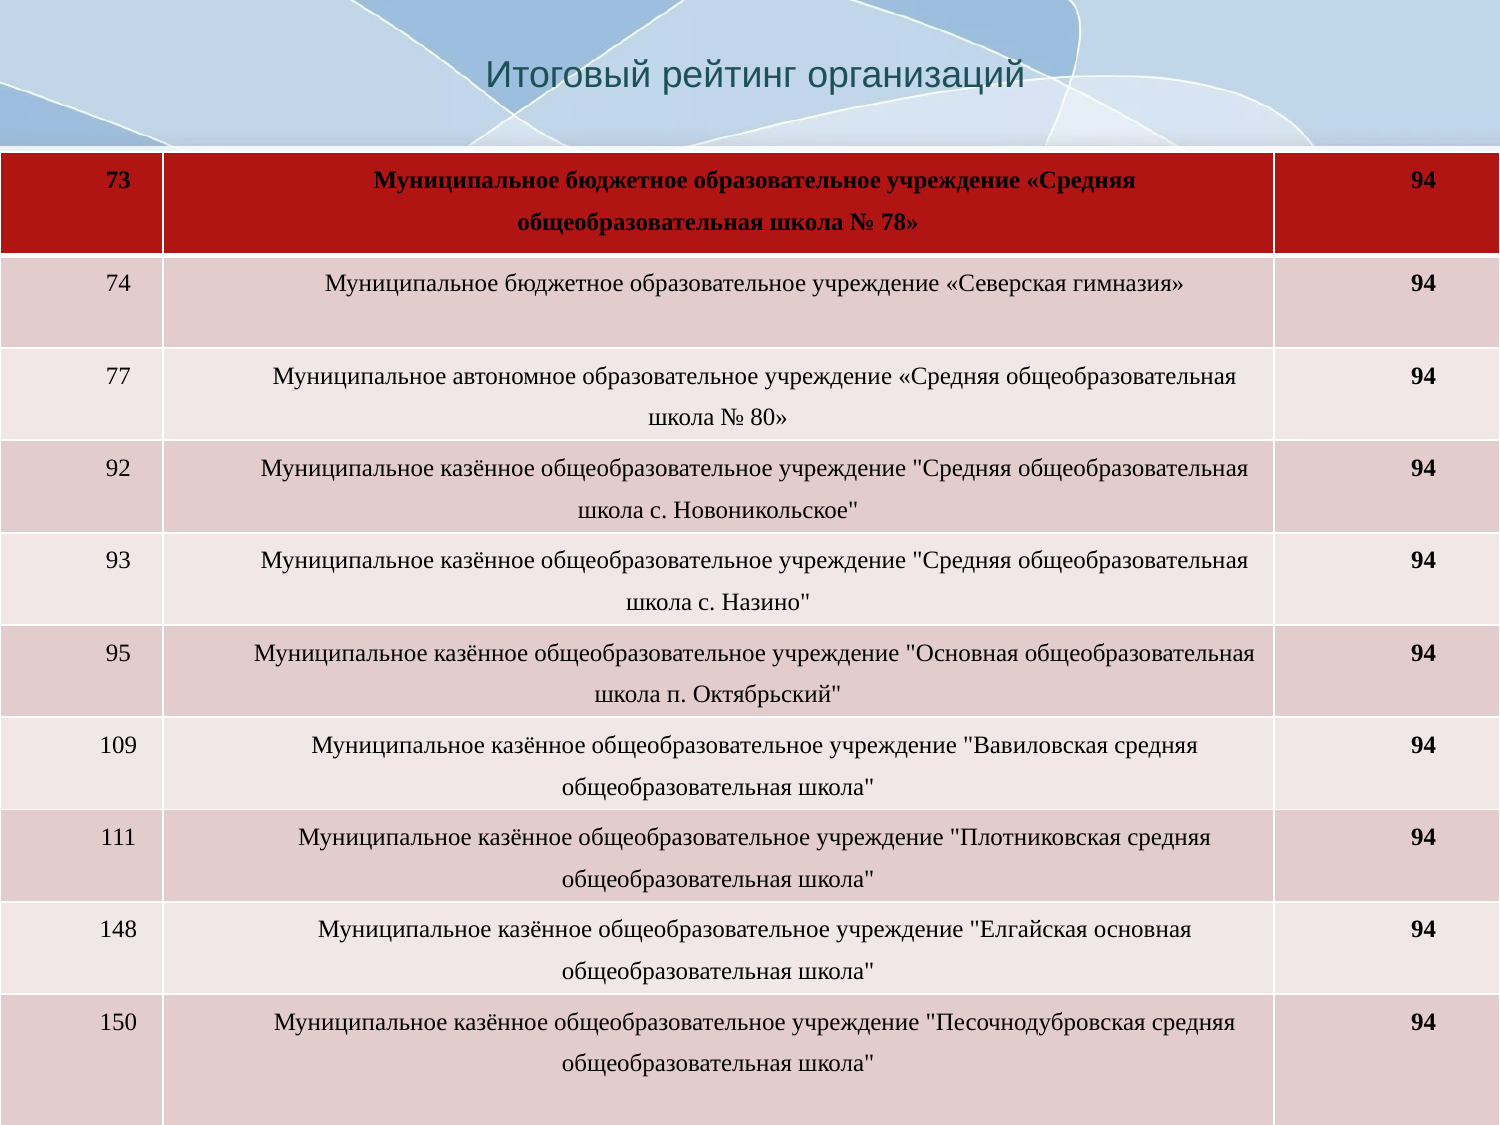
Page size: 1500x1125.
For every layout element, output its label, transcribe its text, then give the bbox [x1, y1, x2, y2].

table_cell 94 [1275, 626, 1499, 716]
table_header 94 [1275, 153, 1499, 253]
table_cell 109 [1, 718, 162, 809]
table_cell Муниципальное казённое общеобразовательное учреждение "Плотниковская средняя общеобразовательная школа" [164, 810, 1273, 901]
table_cell 95 [1, 626, 162, 716]
table_cell 74 [1, 258, 162, 347]
table_cell Муниципальное казённое общеобразовательное учреждение "Средняя общеобразовательная школа с. Новоникольское" [164, 441, 1273, 532]
table_cell 93 [1, 534, 162, 624]
table_cell 94 [1275, 810, 1499, 901]
table_cell 94 [1275, 995, 1499, 1125]
table_cell 148 [1, 903, 162, 993]
table_cell 150 [1, 995, 162, 1125]
table_cell Муниципальное бюджетное образовательное учреждение «Северская гимназия» [164, 258, 1273, 347]
table_cell Муниципальное казённое общеобразовательное учреждение "Основная общеобразовательная школа п. Октябрьский" [164, 626, 1273, 716]
table_cell 94 [0, 0, 1500, 151]
table_cell 94 [1275, 534, 1499, 624]
table_cell Муниципальное автономное образовательное учреждение «Средняя общеобразовательная школа № 80» [164, 349, 1273, 439]
title Итоговый рейтинг организаций [75, 45, 1425, 151]
table_cell Муниципальное казённое общеобразовательное учреждение "Елгайская основная общеобразовательная школа" [164, 903, 1273, 993]
table_cell 94 [1275, 441, 1499, 532]
table_cell 94 [1275, 903, 1499, 993]
table_cell Муниципальное казённое общеобразовательное учреждение "Песочнодубровская средняя общеобразовательная школа" [164, 995, 1273, 1125]
table_header 73 [1, 153, 162, 253]
table_cell 94 [1275, 349, 1499, 439]
table_cell 94 [1275, 718, 1499, 809]
table_cell 94 [1275, 258, 1499, 347]
table_cell 77 [1, 349, 162, 439]
table_header Муниципальное бюджетное образовательное учреждение «Средняя общеобразовательная школа № 78» [164, 153, 1273, 253]
table_cell Муниципальное казённое общеобразовательное учреждение "Средняя общеобразовательная школа с. Назино" [164, 534, 1273, 624]
table_cell 111 [1, 810, 162, 901]
table_cell 92 [1, 441, 162, 532]
table_cell Муниципальное казённое общеобразовательное учреждение "Вавиловская средняя общеобразовательная школа" [164, 718, 1273, 809]
